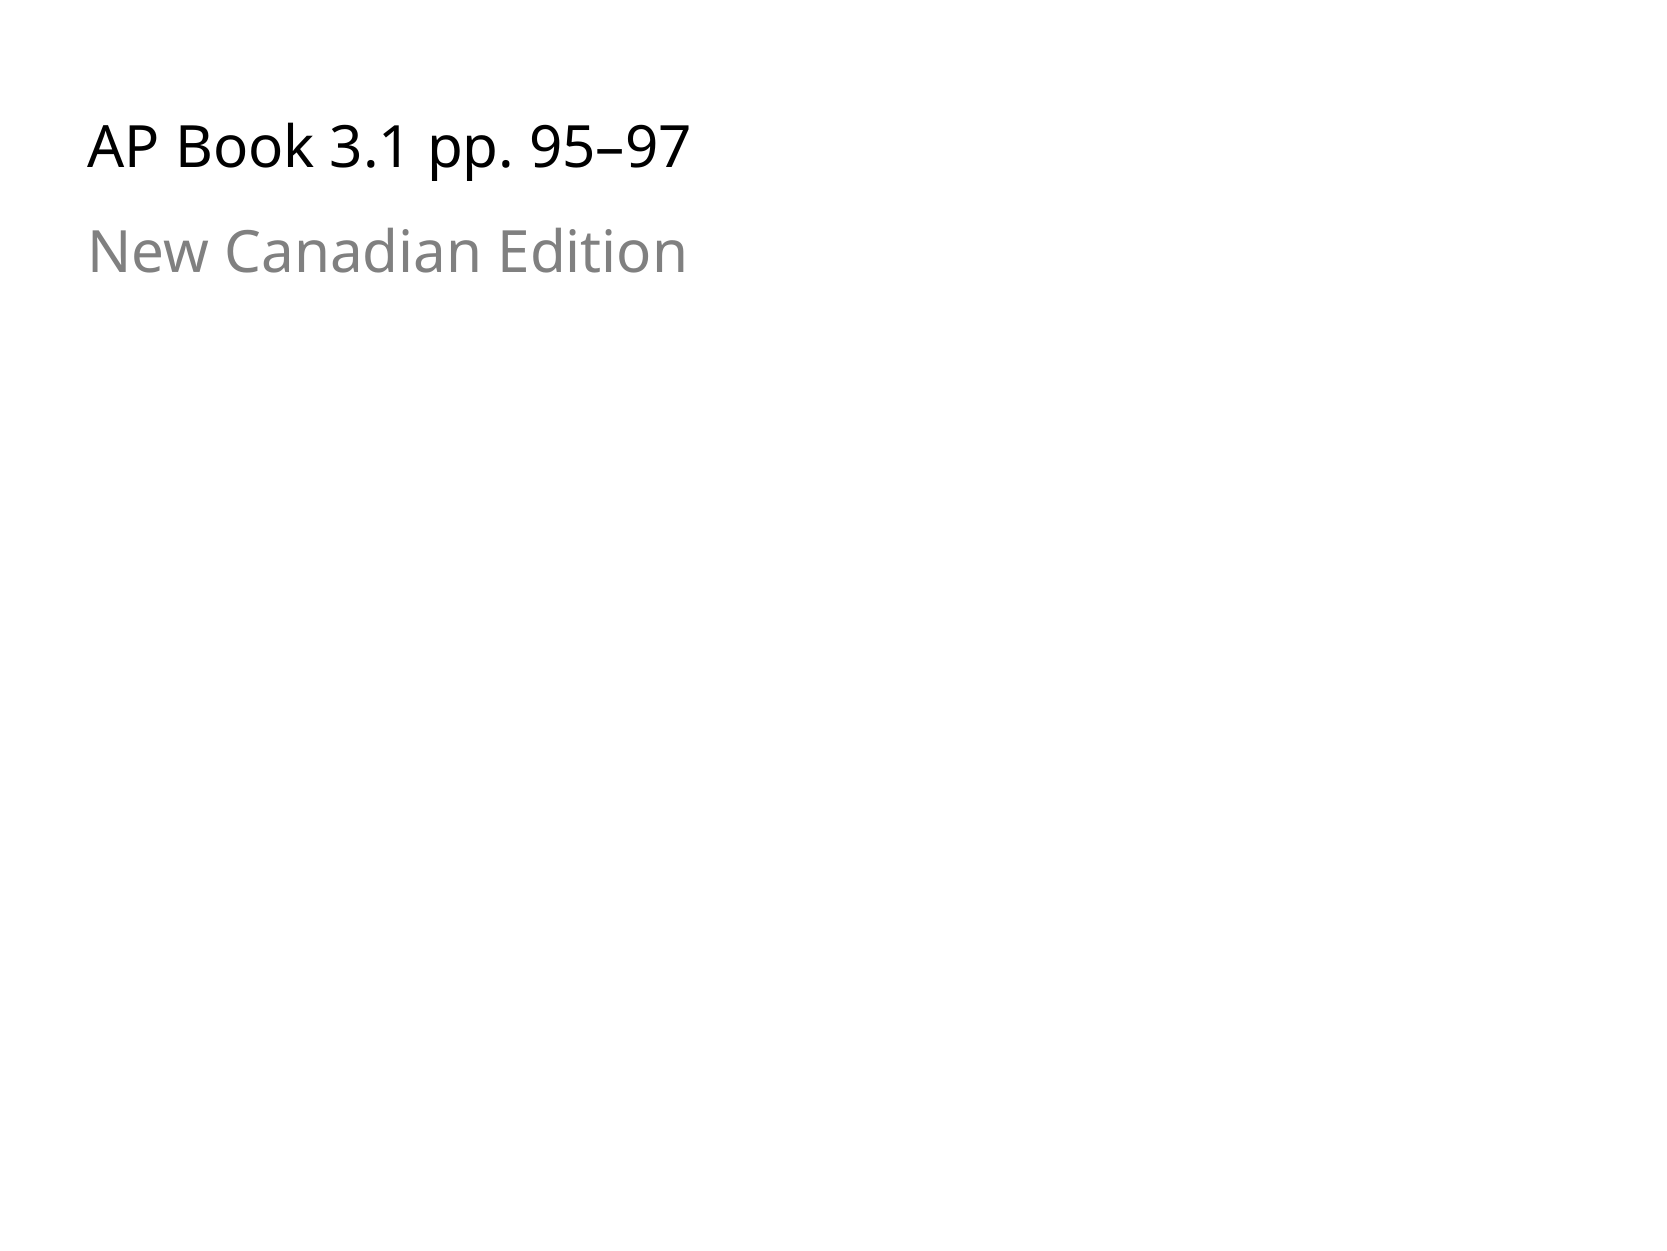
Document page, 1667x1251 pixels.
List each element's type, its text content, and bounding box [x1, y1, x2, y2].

text_box AP Book 3.1 pp. 95–97 New Canadian Edition [72, 66, 1157, 292]
